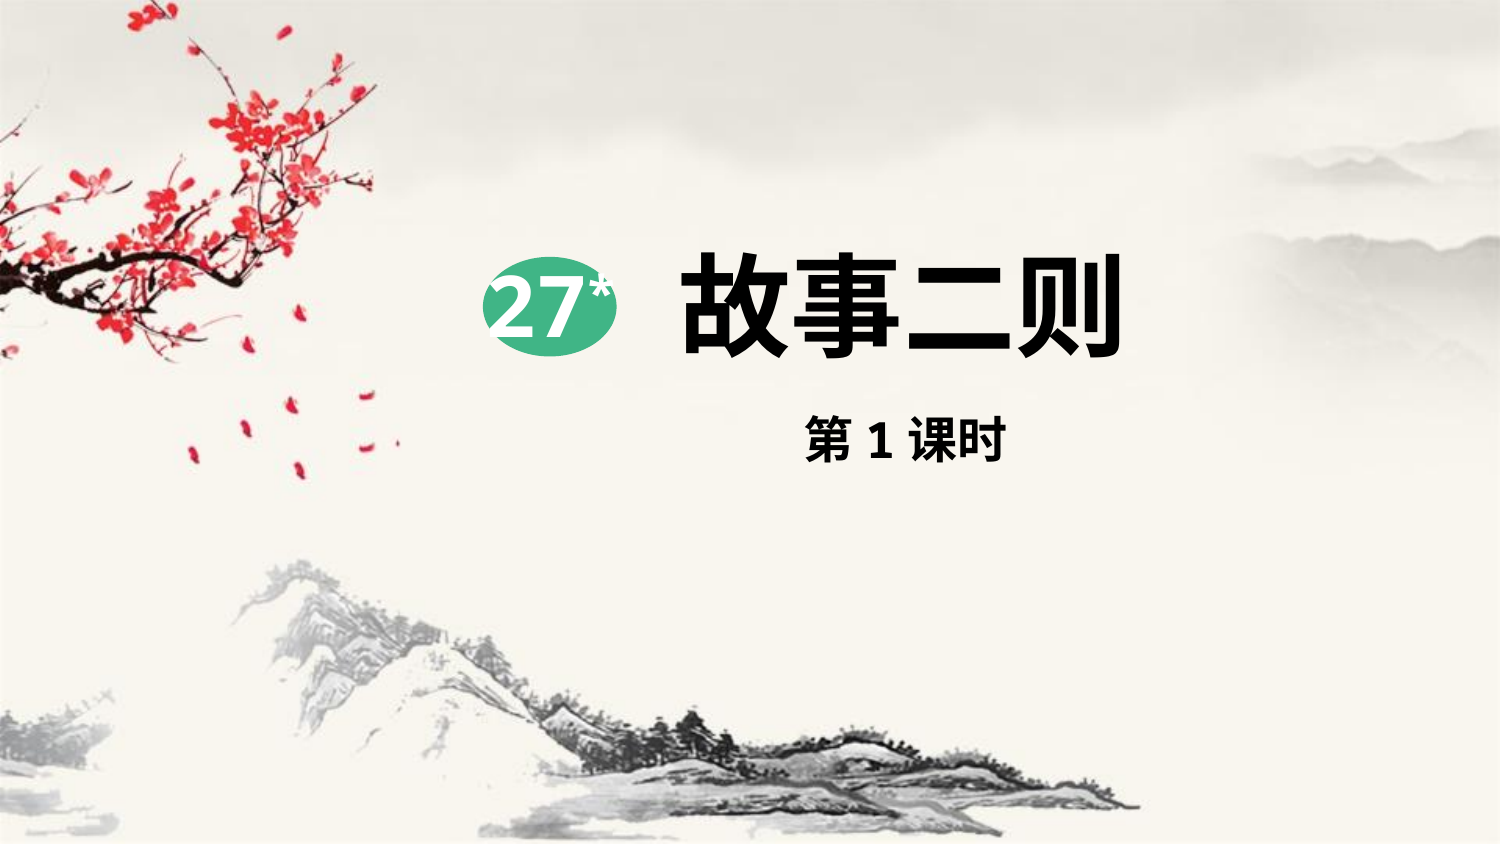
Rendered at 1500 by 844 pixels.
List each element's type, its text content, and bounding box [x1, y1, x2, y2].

text_box 第1课时 [792, 403, 1019, 475]
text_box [468, 228, 1148, 381]
picture [0, 0, 1500, 844]
